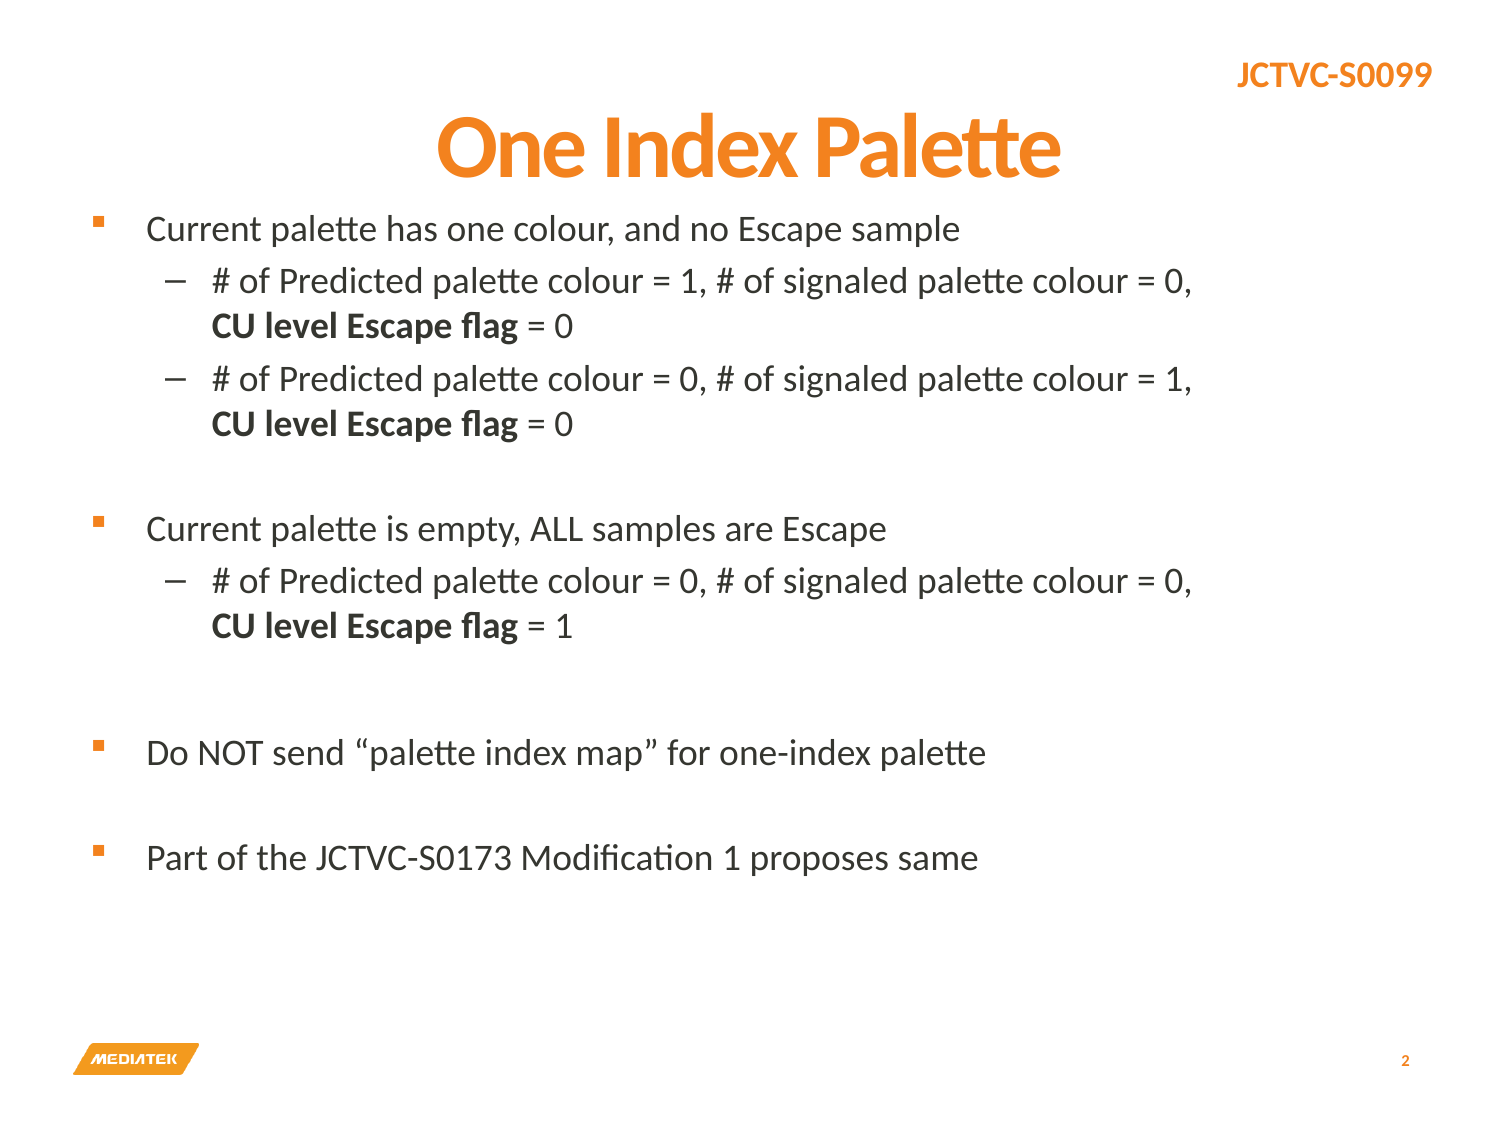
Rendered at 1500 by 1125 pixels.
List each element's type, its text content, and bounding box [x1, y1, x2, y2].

slide_number 2 [1251, 1029, 1425, 1090]
title One Index Palette [75, 99, 1425, 196]
picture [73, 1043, 199, 1075]
list Current palette has one colour, and no Escape sample # of Predicted palette colour = 1, # of signaled palette colour = 0, CU level Escape flag = 0 # of Predicted palette colour = 0, # of signaled palette colour = 1, CU level Escape flag = 0 Current palette is empty, ALL samples are Escape # of Predicted palette colour = 0, # of signaled palette colour = 0, CU level Escape flag = 1 Do NOT send “palette index map” for one-index palette Part of the JCTVC-S0173 Modification 1 proposes same [75, 196, 1425, 941]
